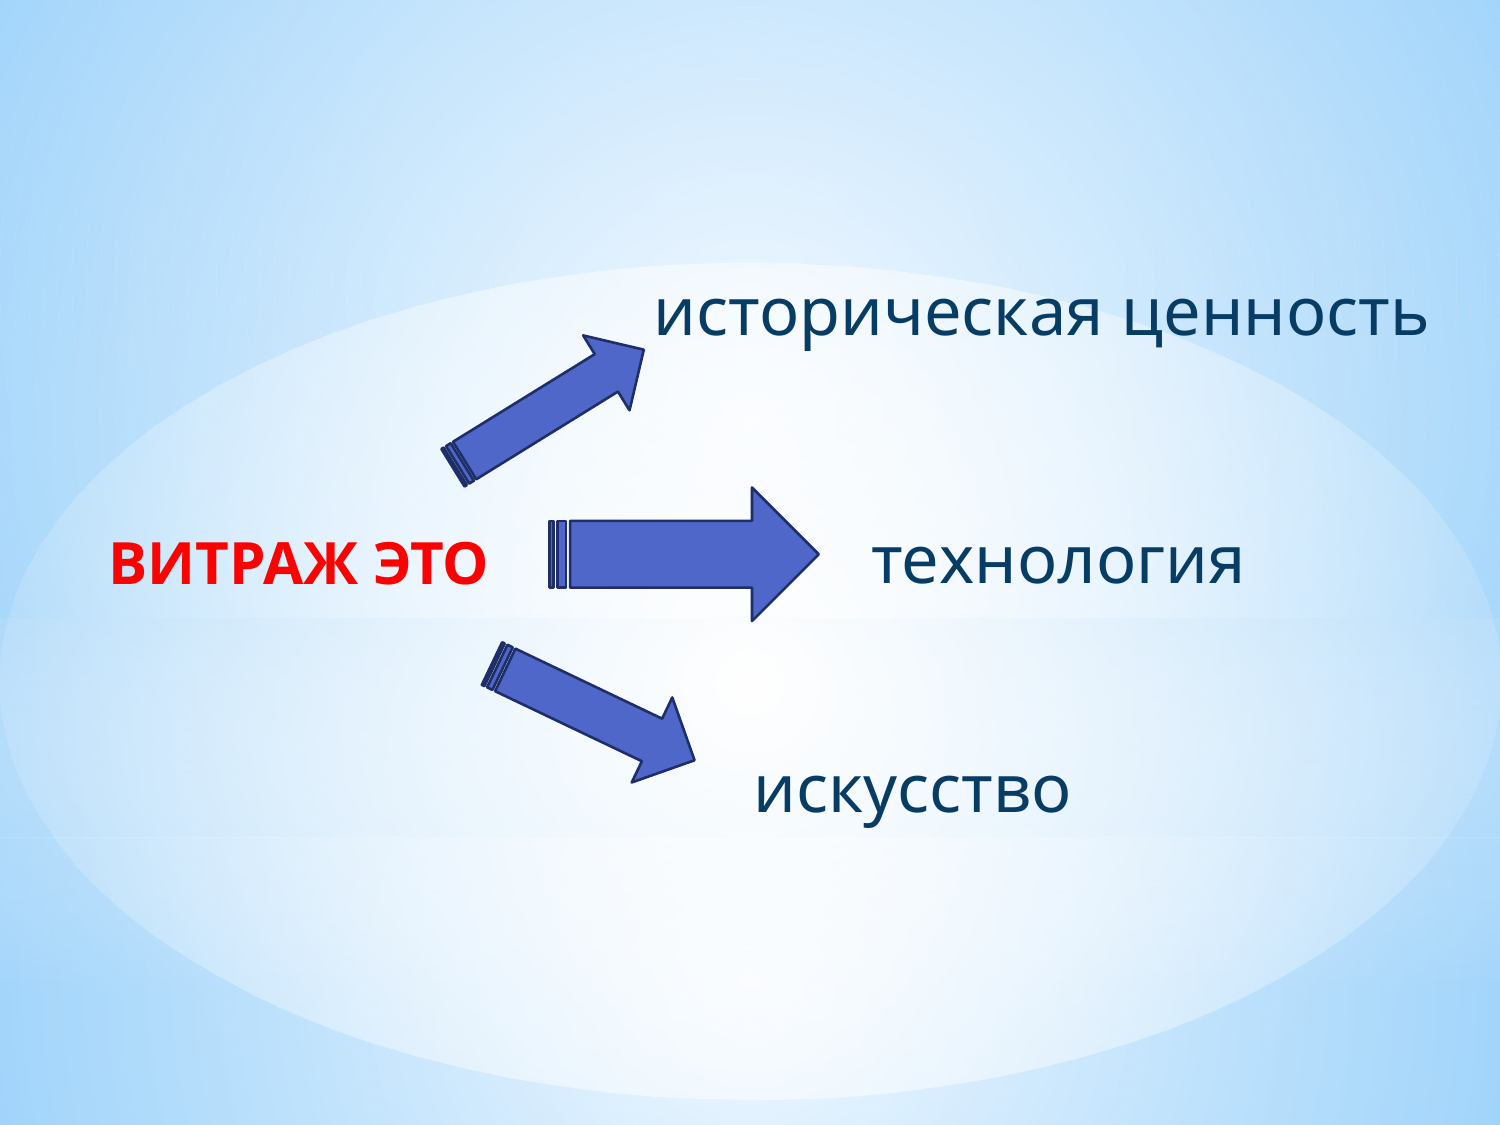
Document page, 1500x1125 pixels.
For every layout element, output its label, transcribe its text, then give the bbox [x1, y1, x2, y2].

text_box [480, 641, 696, 784]
text_box [556, 520, 567, 589]
text_box историческая ценность [638, 261, 1454, 357]
text_box искусство [739, 738, 1500, 834]
text_box технология [856, 508, 1500, 604]
text_box [440, 334, 646, 488]
text_box [568, 486, 820, 623]
text_box ВИТРАЖ ЭТО [93, 519, 549, 604]
text_box [548, 520, 555, 589]
